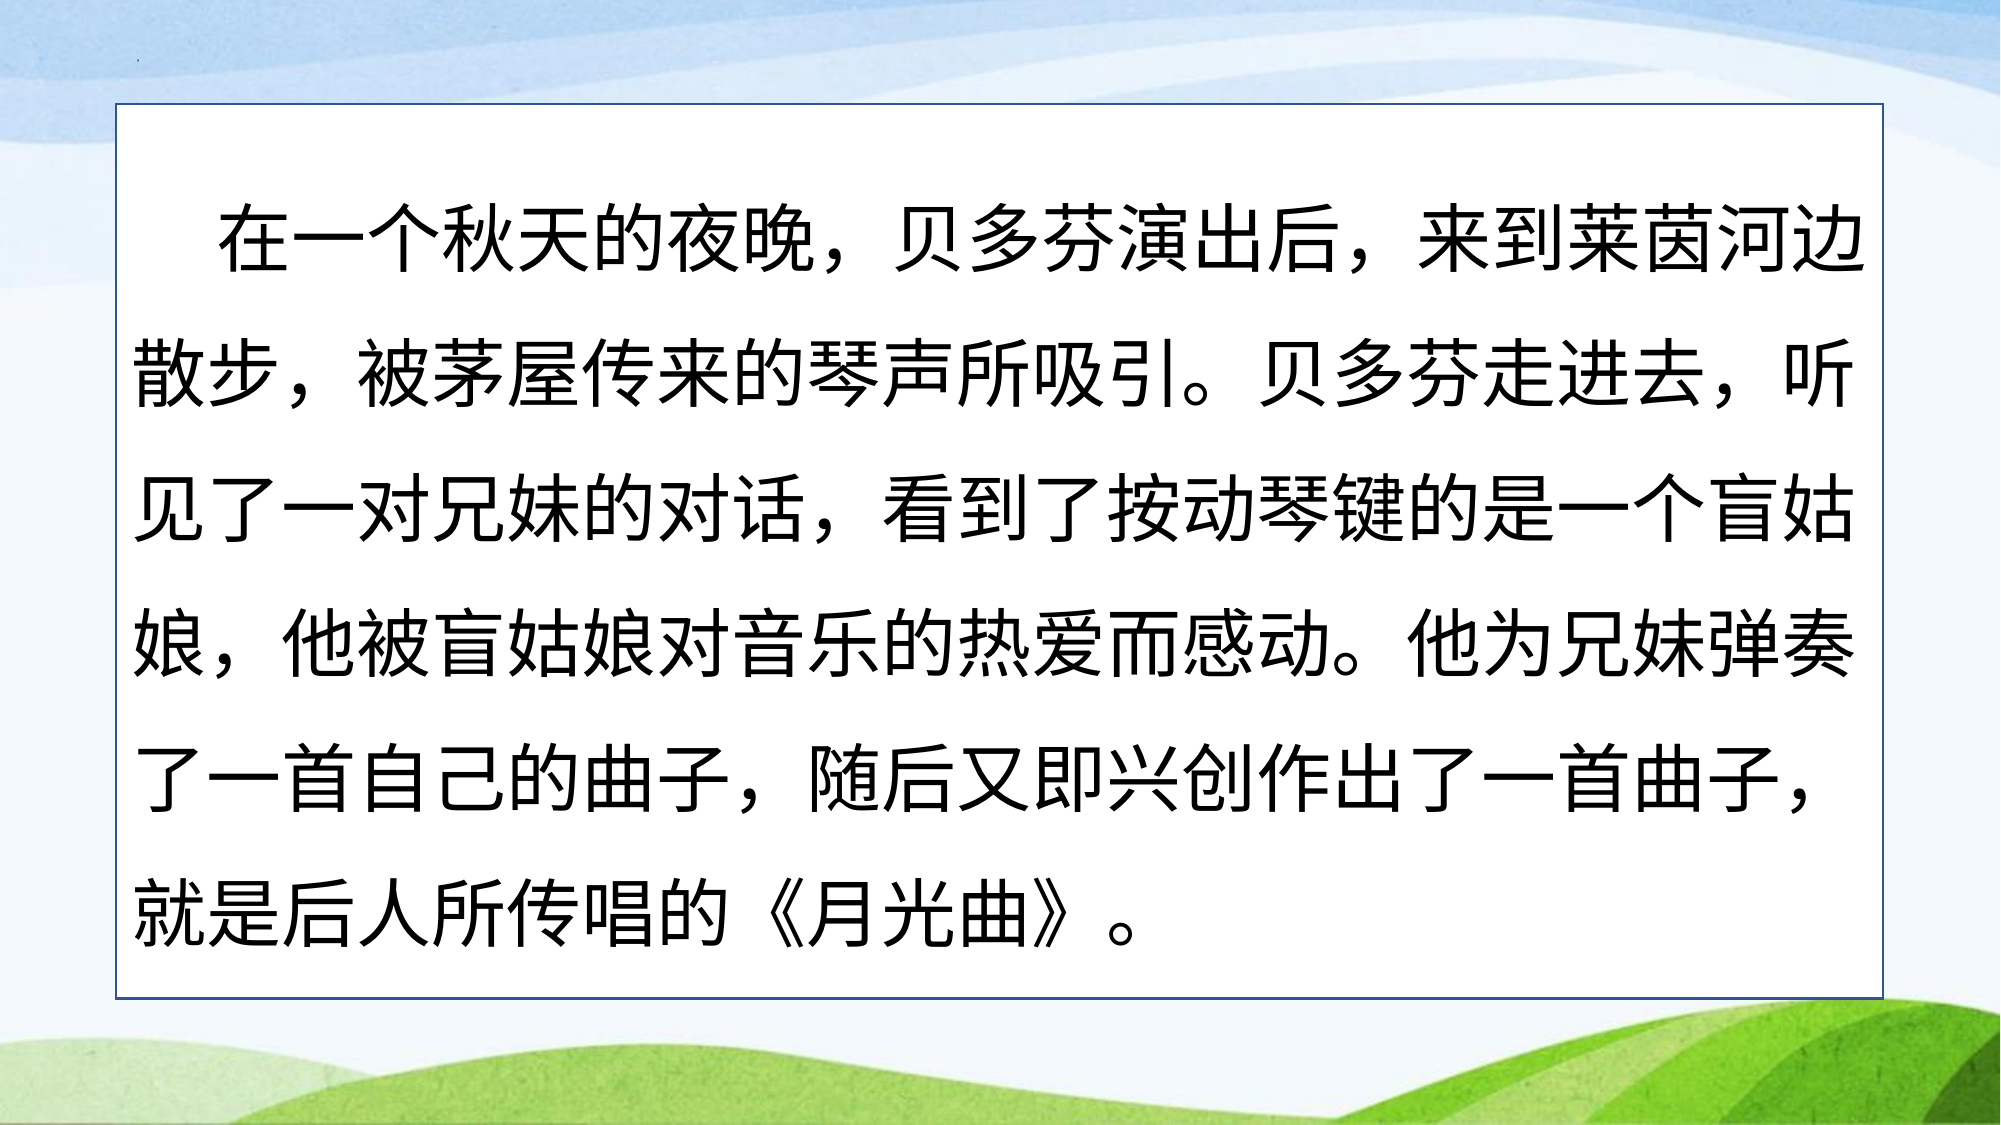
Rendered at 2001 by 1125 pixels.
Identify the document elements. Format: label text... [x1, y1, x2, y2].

text_box 在一个秋天的夜晚，贝多芬演出后，来到莱茵河边散步，被茅屋传来的琴声所吸引。贝多芬走进去，听见了一对兄妹的对话，看到了按动琴键的是一个盲姑娘，他被盲姑娘对音乐的热爱而感动。他为兄妹弹奏了一首自己的曲子，随后又即兴创作出了一首曲子，就是后人所传唱的《月光曲》。 [115, 103, 1884, 1000]
picture [0, 0, 2001, 1125]
